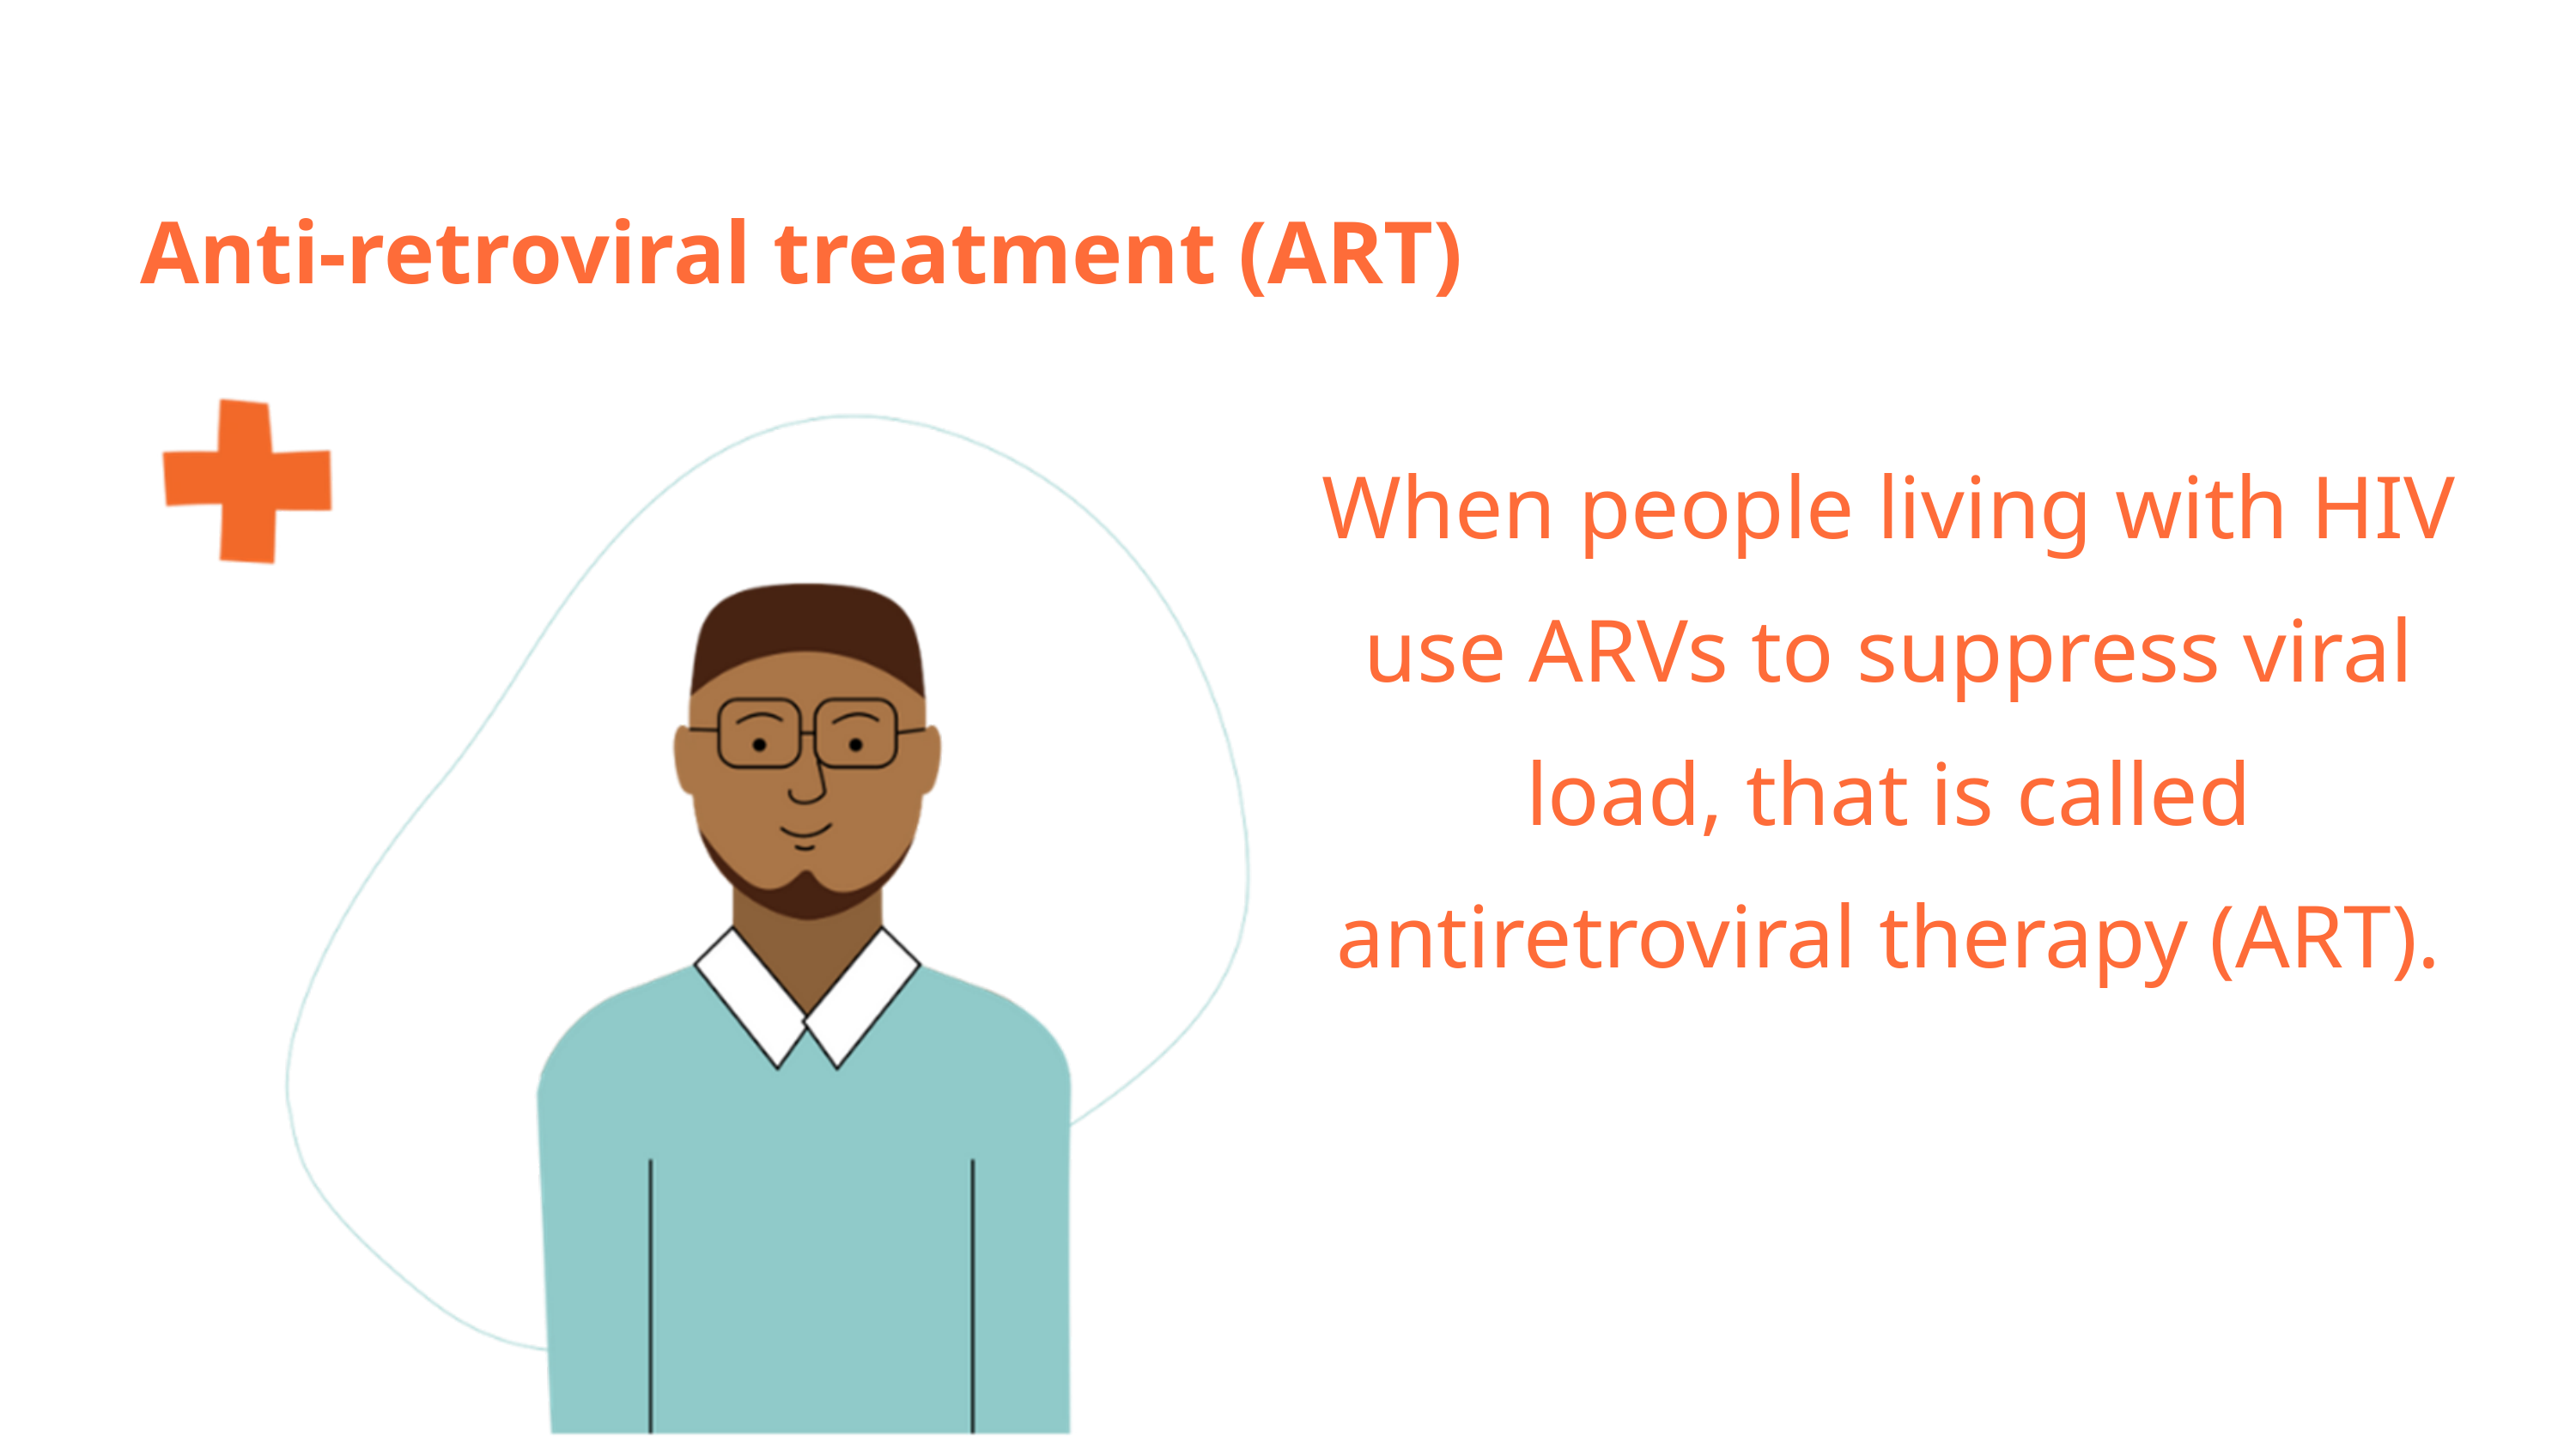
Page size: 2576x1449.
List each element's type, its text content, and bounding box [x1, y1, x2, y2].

text_box Anti-retroviral treatment (ART) [140, 157, 2324, 301]
text_box When people living with HIV use ARVs to suppress viral load, that is called antiretroviral therapy (ART). [1288, 413, 2490, 985]
text_box [37, 290, 1429, 1449]
